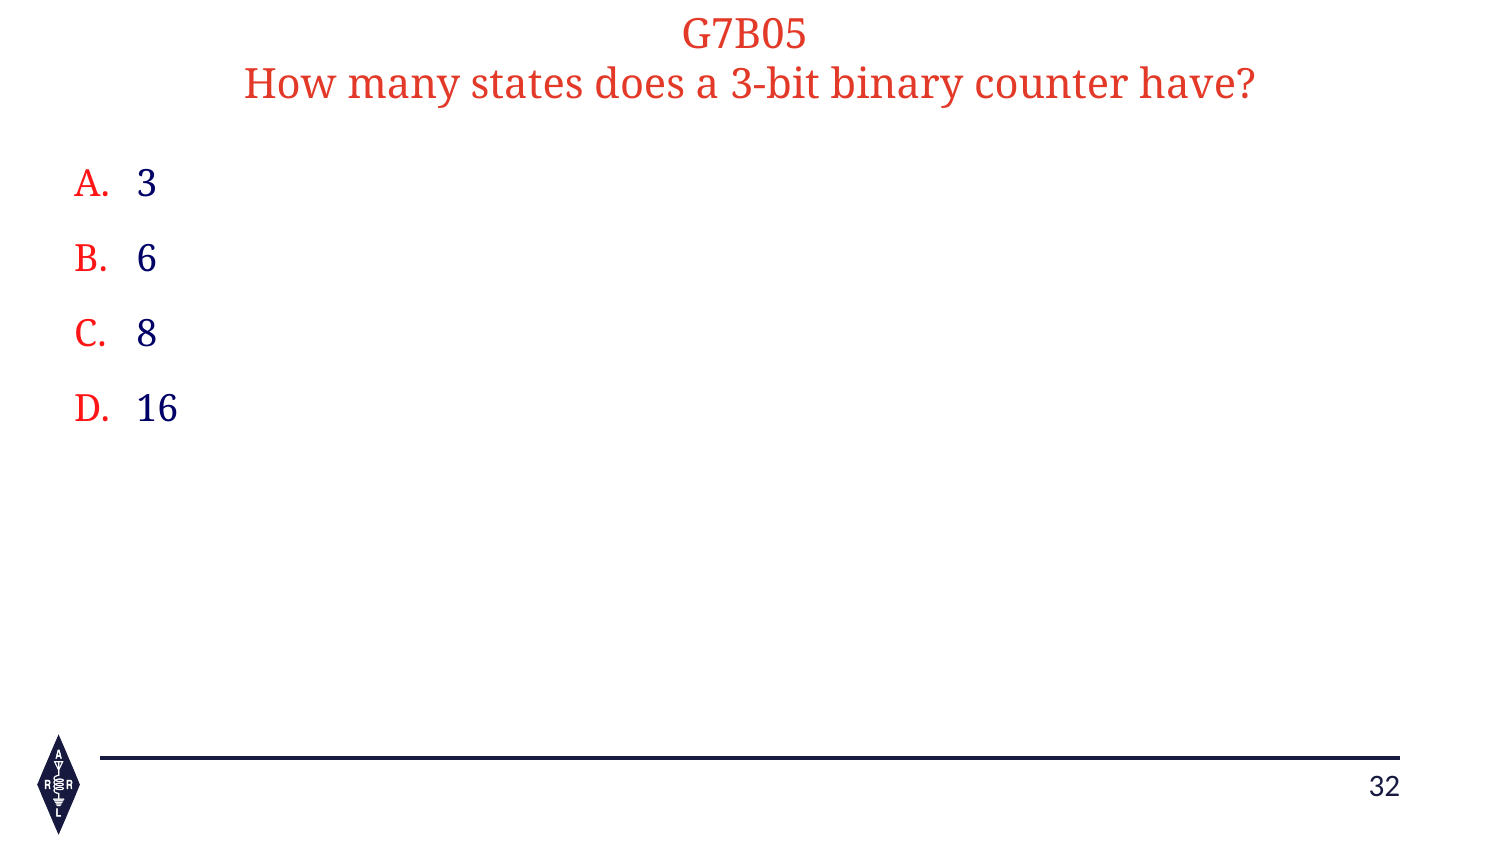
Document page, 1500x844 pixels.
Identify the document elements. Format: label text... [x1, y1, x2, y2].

slide_number 32 [1302, 761, 1400, 807]
picture [37, 734, 80, 835]
text_box G7B05 How many states does a 3-bit binary counter have? [0, 0, 1500, 169]
text_box 3 6 8 16 [59, 128, 275, 532]
